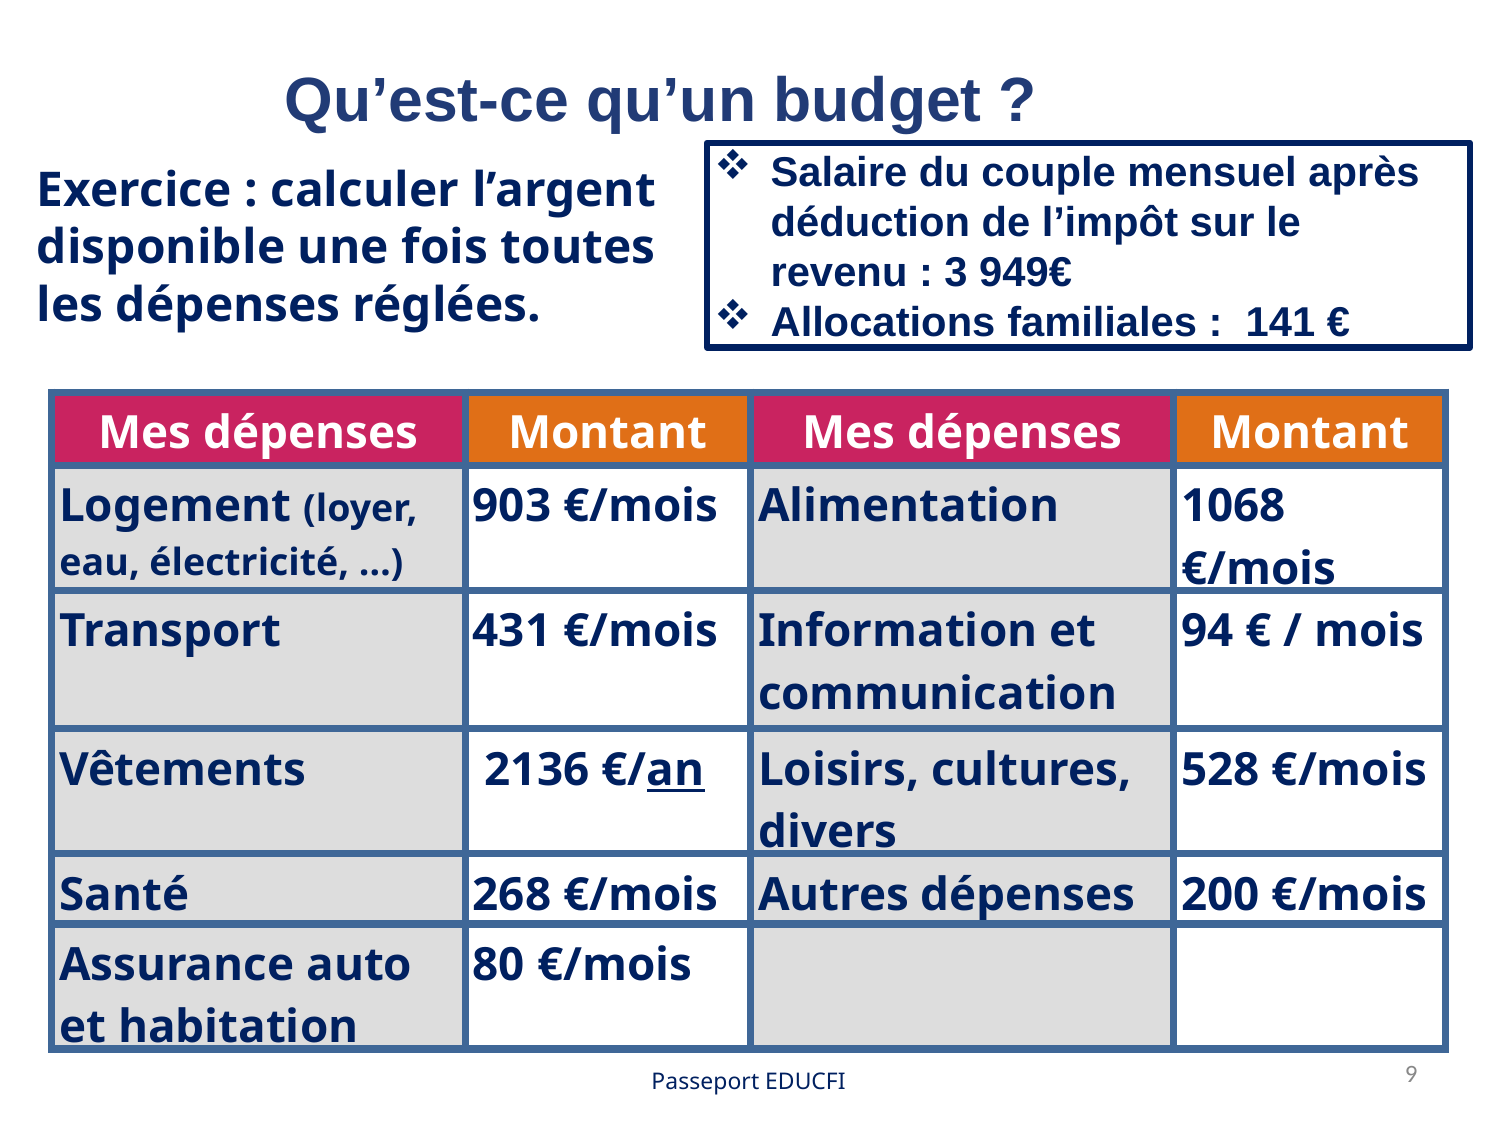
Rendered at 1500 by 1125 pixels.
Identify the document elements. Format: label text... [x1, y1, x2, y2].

table_cell 200 €/mois [1177, 857, 1442, 920]
table_cell Alimentation [754, 469, 1170, 587]
table_cell 1068 €/mois [1177, 469, 1442, 587]
text_box Qu’est-ce qu’un budget ? [88, 51, 1235, 141]
slide_number 9 [1381, 1050, 1426, 1096]
table_cell [1177, 928, 1442, 1045]
table_header Mes dépenses [55, 396, 462, 462]
table_cell Autres dépenses [754, 857, 1170, 920]
table_cell 2136 €/an [469, 732, 747, 850]
table_cell Logement (loyer, eau, électricité, …) [55, 469, 462, 587]
table_cell Santé [55, 857, 462, 920]
table_header Montant [469, 396, 747, 462]
table_cell 528 €/mois [1177, 732, 1442, 850]
table_cell Information et communication [754, 594, 1170, 725]
table_cell 94 € / mois [1177, 594, 1442, 725]
table_cell Vêtements [55, 732, 462, 850]
table_cell Assurance auto et habitation [55, 928, 462, 1045]
table_cell 903 €/mois [469, 469, 747, 587]
table_header Montant [1177, 396, 1442, 462]
table_header Mes dépenses [754, 396, 1170, 462]
text_box Passeport EDUCFI [511, 1059, 987, 1102]
table_cell Loisirs, cultures, divers [754, 732, 1170, 850]
table_cell [754, 928, 1170, 1045]
text_box Exercice : calculer l’argent disponible une fois toutes les dépenses réglées. [29, 150, 688, 339]
table_cell 268 €/mois [469, 857, 747, 920]
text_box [706, 135, 1471, 354]
table_cell Transport [55, 594, 462, 725]
table_cell 80 €/mois [469, 928, 747, 1045]
table_cell 431 €/mois [469, 594, 747, 725]
